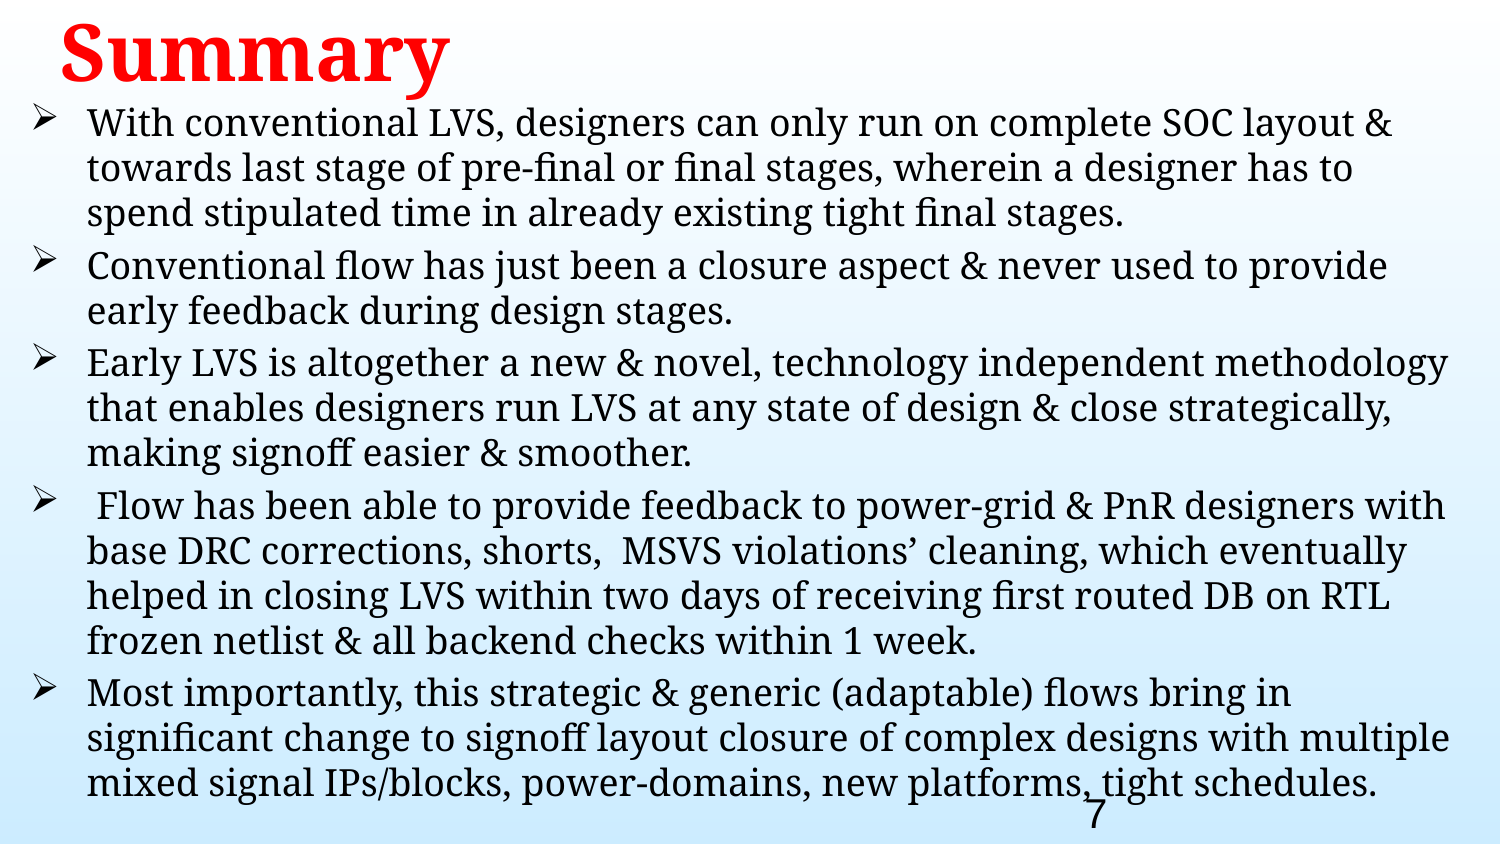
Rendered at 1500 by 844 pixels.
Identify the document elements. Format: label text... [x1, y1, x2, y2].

title Summary [44, 0, 1433, 91]
list With conventional LVS, designers can only run on complete SOC layout & towards last stage of pre-final or final stages, wherein a designer has to spend stipulated time in already existing tight final stages. Conventional flow has just been a closure aspect & never used to provide early feedback during design stages. Early LVS is altogether a new & novel, technology independent methodology that enables designers run LVS at any state of design & close strategically, making signoff easier & smoother. Flow has been able to provide feedback to power-grid & PnR designers with base DRC corrections, shorts, MSVS violations’ cleaning, which eventually helped in closing LVS within two days of receiving first routed DB on RTL frozen netlist & all backend checks within 1 week. Most importantly, this strategic & generic (adaptable) flows bring in significant change to signoff layout closure of complex designs with multiple mixed signal IPs/blocks, power-domains, new platforms, tight schedules. [15, 91, 1484, 824]
slide_number 7 [1075, 824, 1394, 836]
